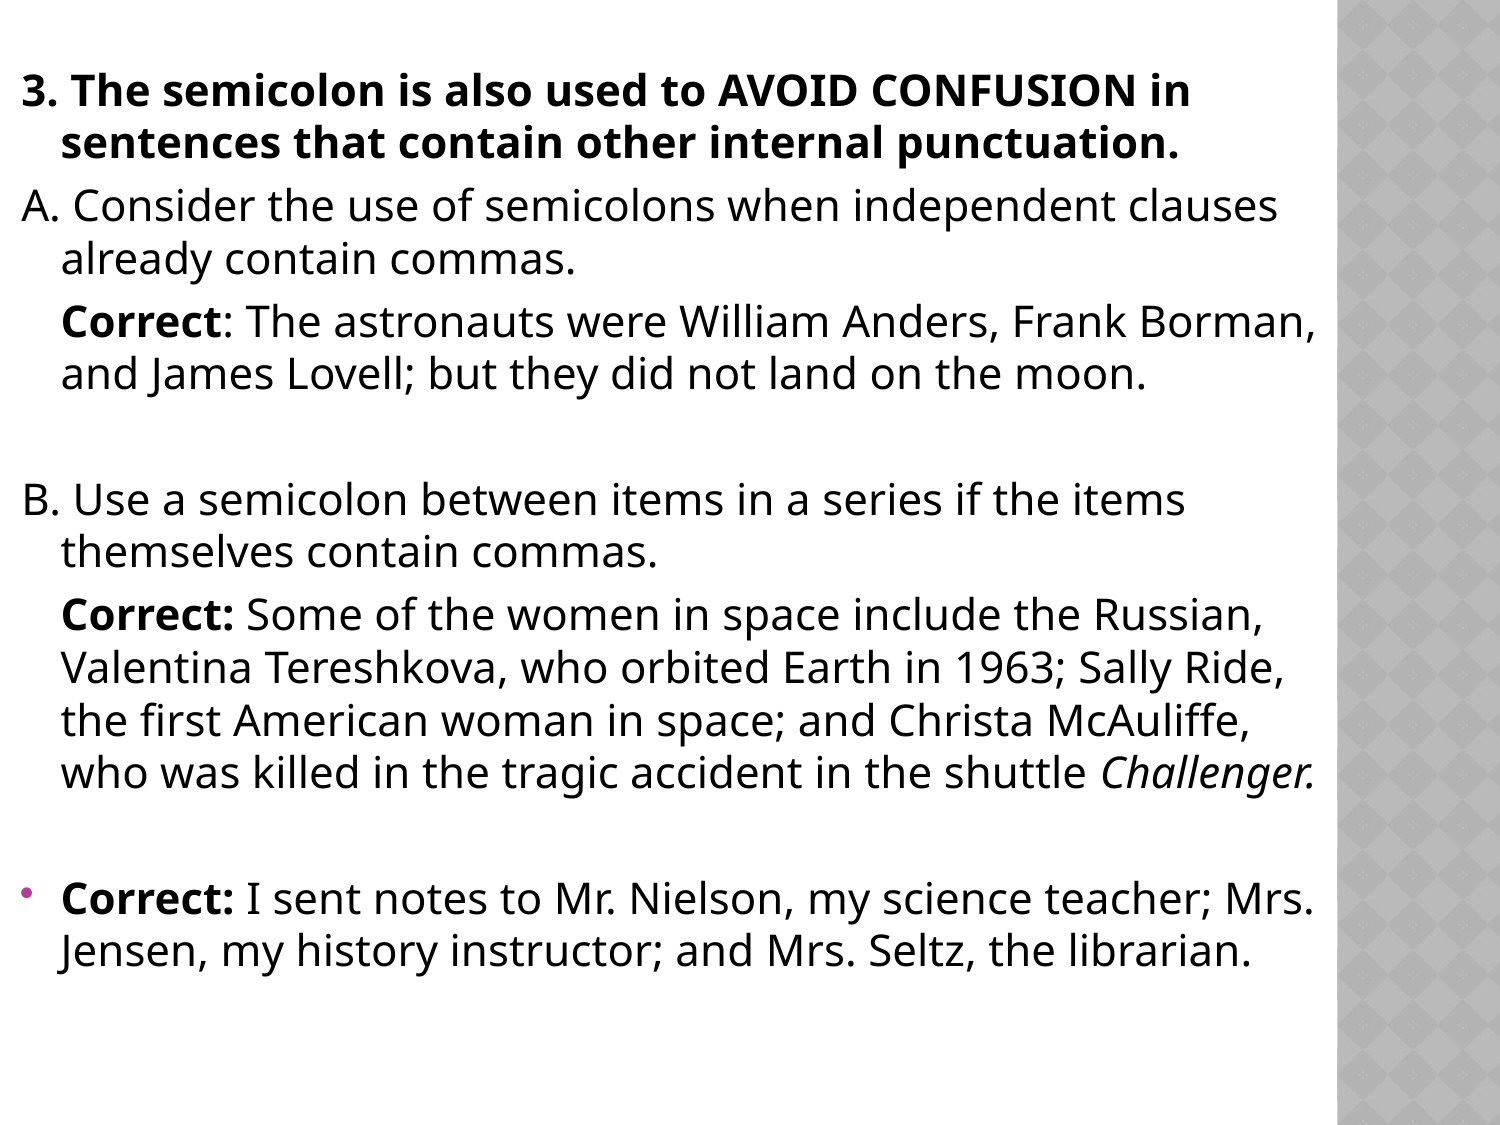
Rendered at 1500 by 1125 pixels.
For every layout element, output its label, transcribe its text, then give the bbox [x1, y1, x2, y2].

list 3. The semicolon is also used to AVOID CONFUSION in sentences that contain other internal punctuation. A. Consider the use of semicolons when independent clauses already contain commas. Correct: The astronauts were William Anders, Frank Borman, and James Lovell; but they did not land on the moon. B. Use a semicolon between items in a series if the items themselves contain commas. Correct: Some of the women in space include the Russian, Valentina Tereshkova, who orbited Earth in 1963; Sally Ride, the first American woman in space; and Christa McAuliffe, who was killed in the tragic accident in the shuttle Challenger. Correct: I sent notes to Mr. Nielson, my science teacher; Mrs. Jensen, my history instructor; and Mrs. Seltz, the librarian. [6, 54, 1357, 1098]
